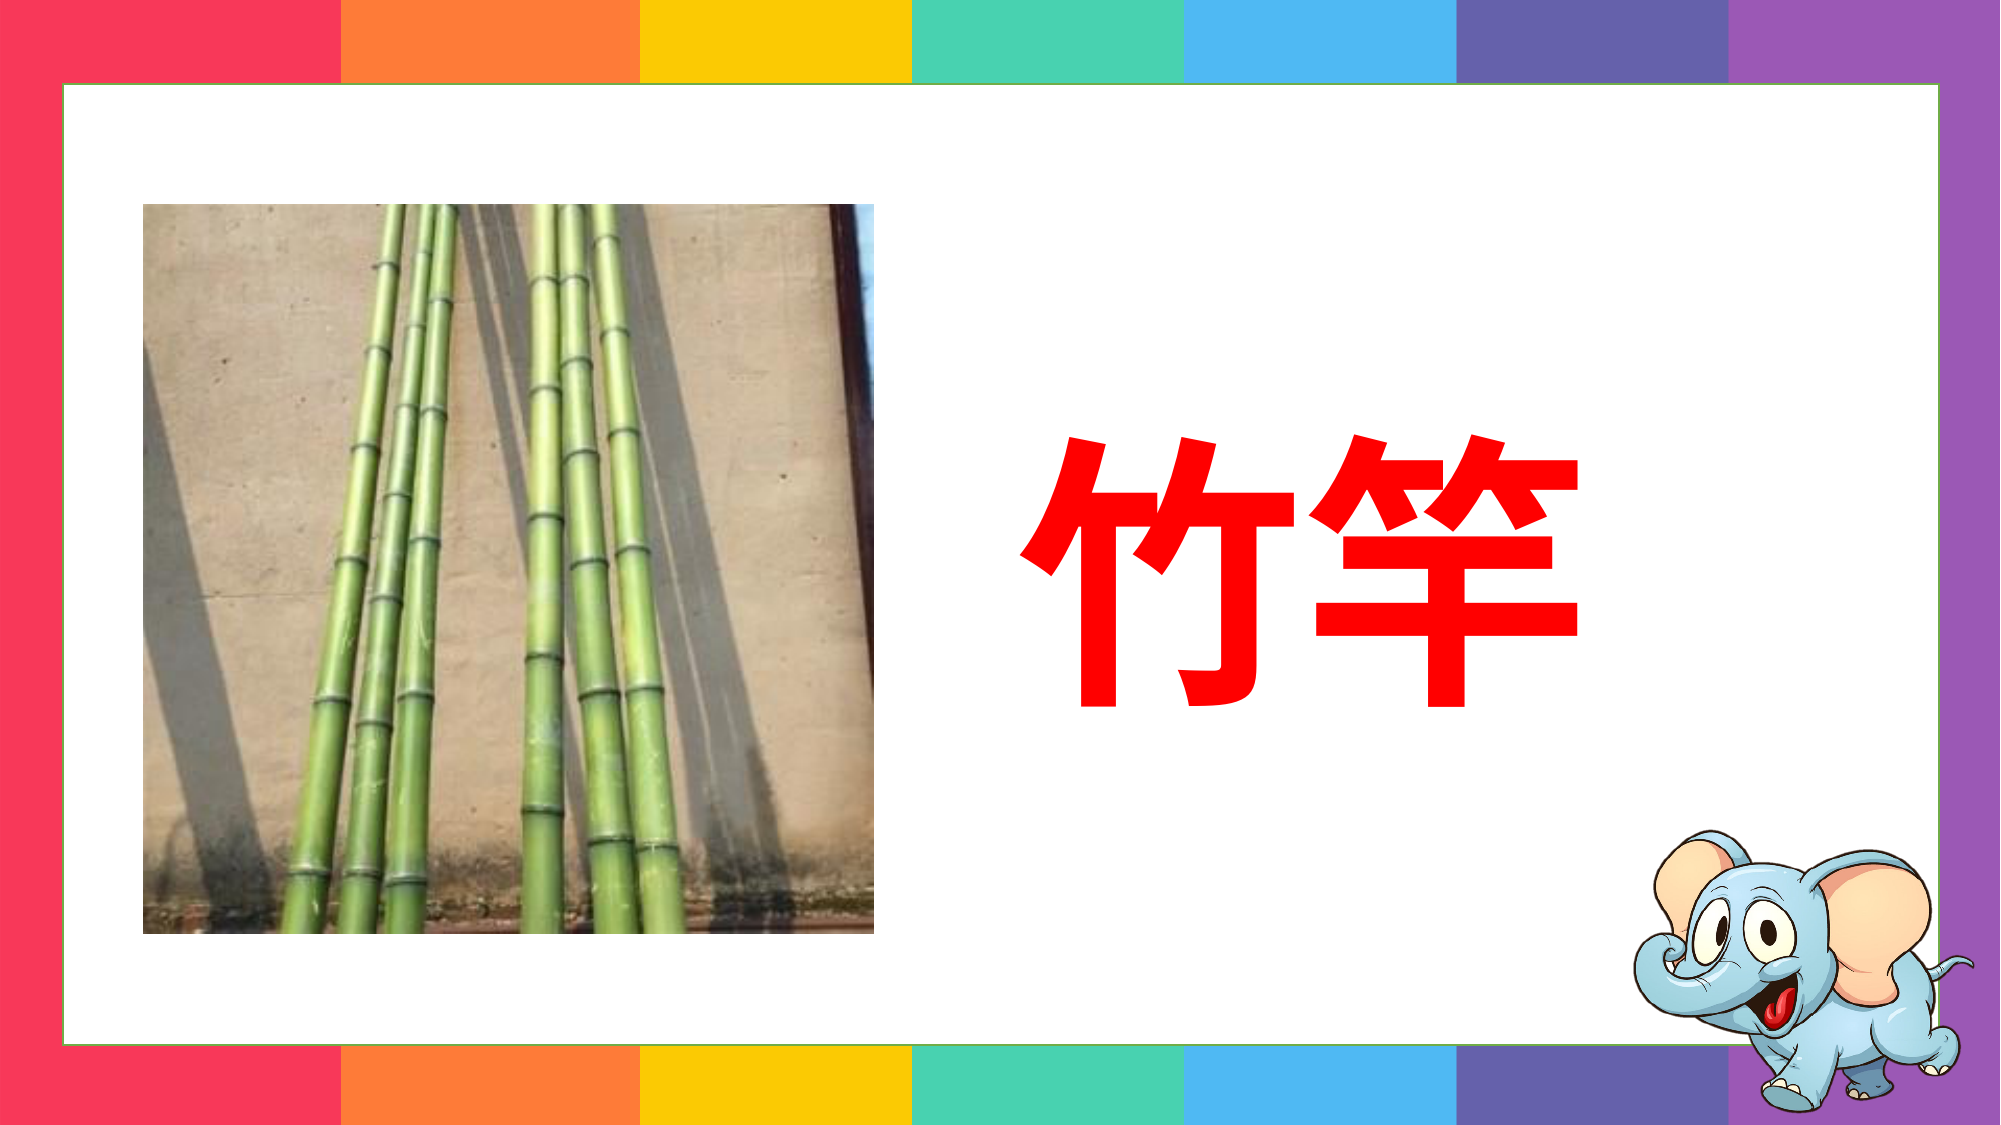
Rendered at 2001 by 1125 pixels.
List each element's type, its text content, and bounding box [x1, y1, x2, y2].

picture [0, 0, 2001, 1125]
text_box 竹竿 [1001, 387, 1606, 747]
